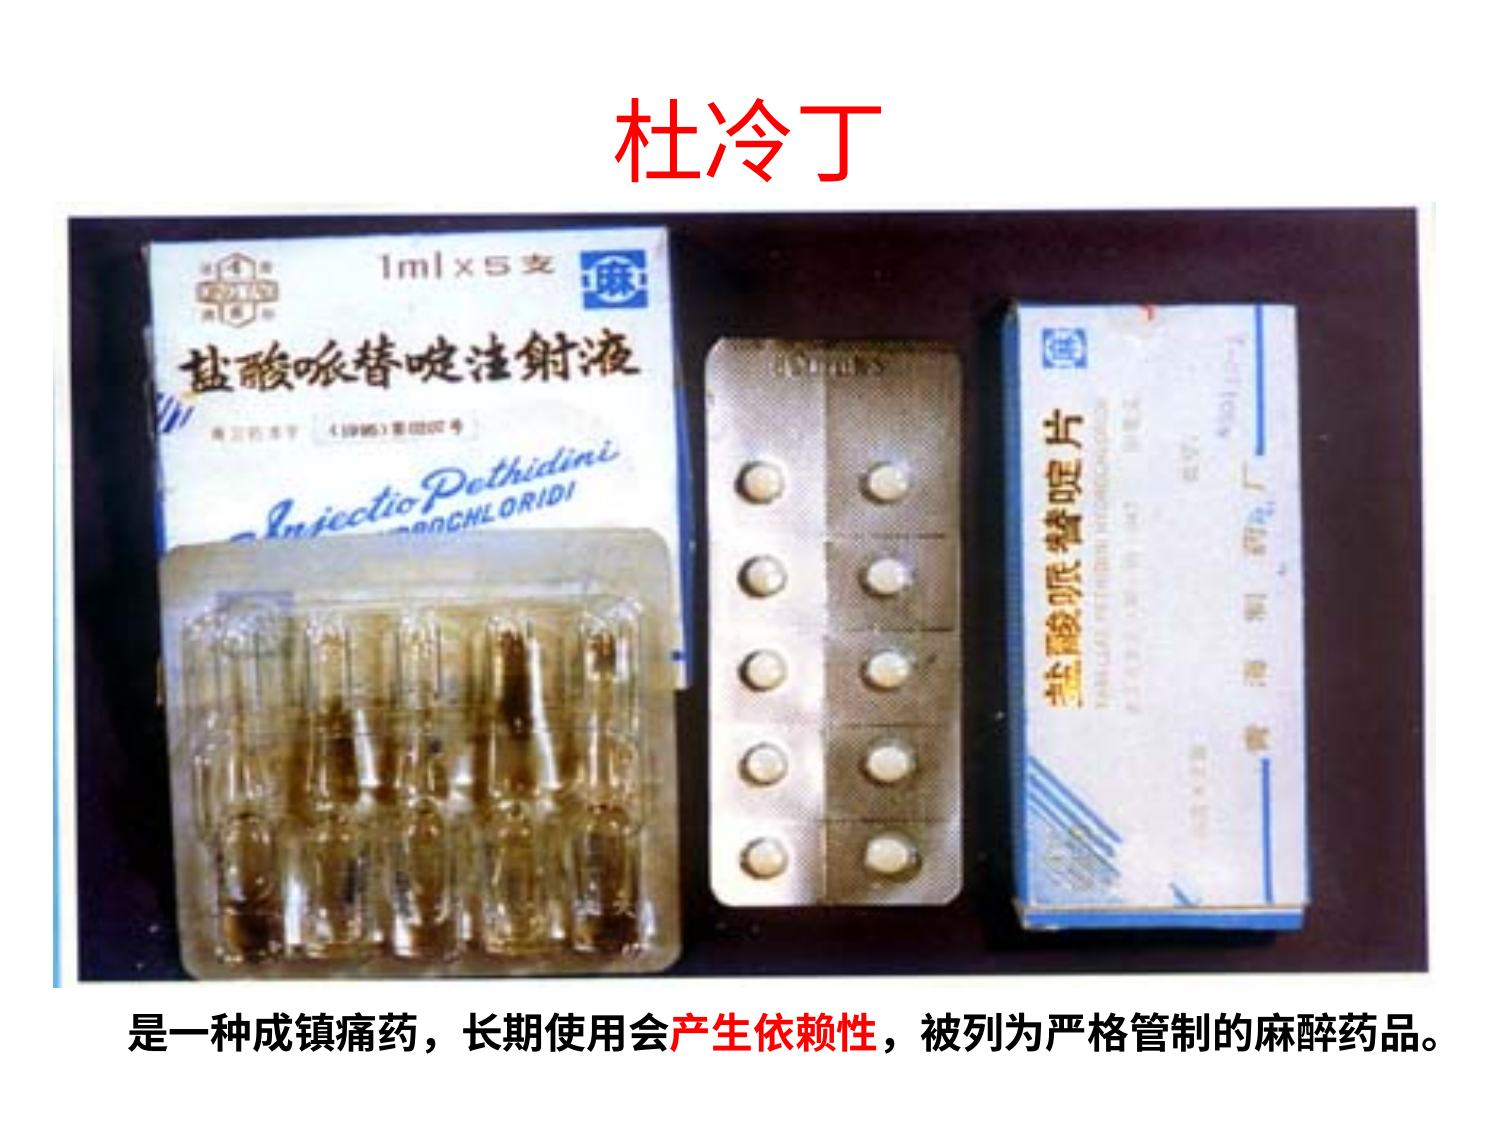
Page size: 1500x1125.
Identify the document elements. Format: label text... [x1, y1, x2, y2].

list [53, 202, 1436, 988]
text_box 是一种成镇痛药，长期使用会产生依赖性，被列为严格管制的麻醉药品。 [112, 999, 1500, 1065]
title 杜冷丁 [74, 44, 1426, 202]
